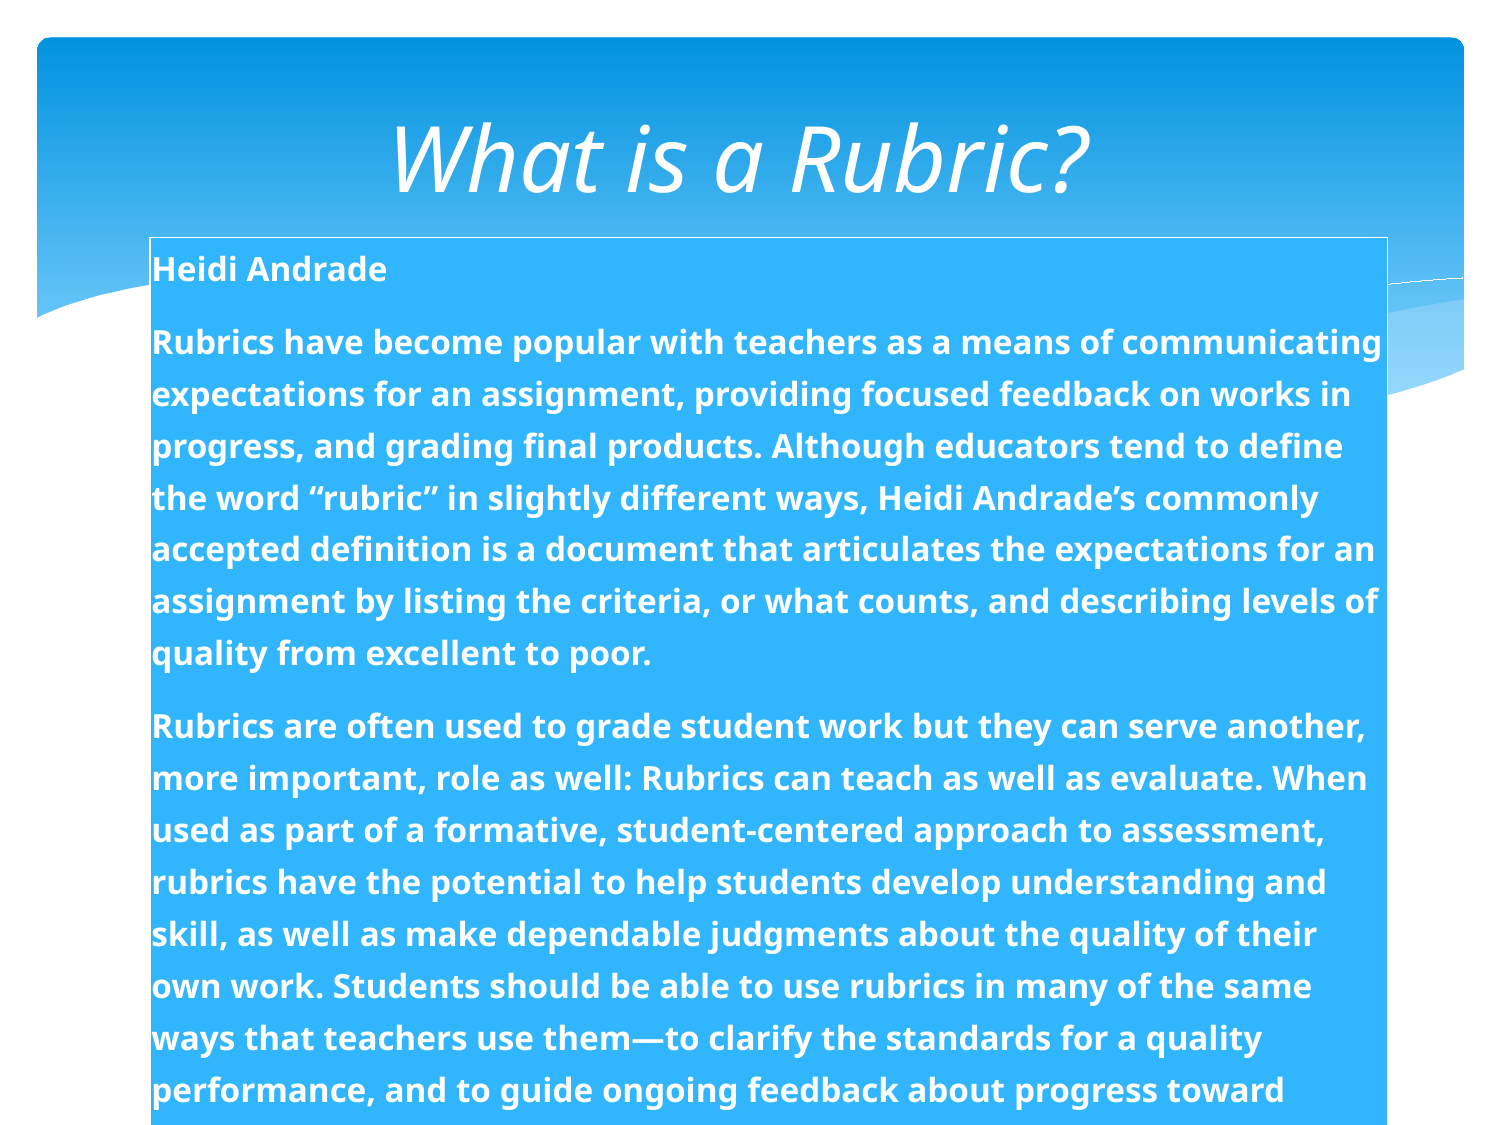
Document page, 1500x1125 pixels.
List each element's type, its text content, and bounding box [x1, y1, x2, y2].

title What is a Rubric? [75, 62, 1425, 250]
table_header Heidi Andrade Rubrics have become popular with teachers as a means of communicating expectations for an assignment, providing focused feedback on works in progress, and grading final products. Although educators tend to define the word “rubric” in slightly different ways, Heidi Andrade’s commonly accepted definition is a document that articulates the expectations for an assignment by listing the criteria, or what counts, and describing levels of quality from excellent to poor. Rubrics are often used to grade student work but they can serve another, more important, role as well: Rubrics can teach as well as evaluate. When used as part of a formative, student-centered approach to assessment, rubrics have the potential to help students develop understanding and skill, as well as make dependable judgments about the quality of their own work. Students should be able to use rubrics in many of the same ways that teachers use them—to clarify the standards for a quality performance, and to guide ongoing feedback about progress toward those standards. [151, 250, 1387, 1125]
